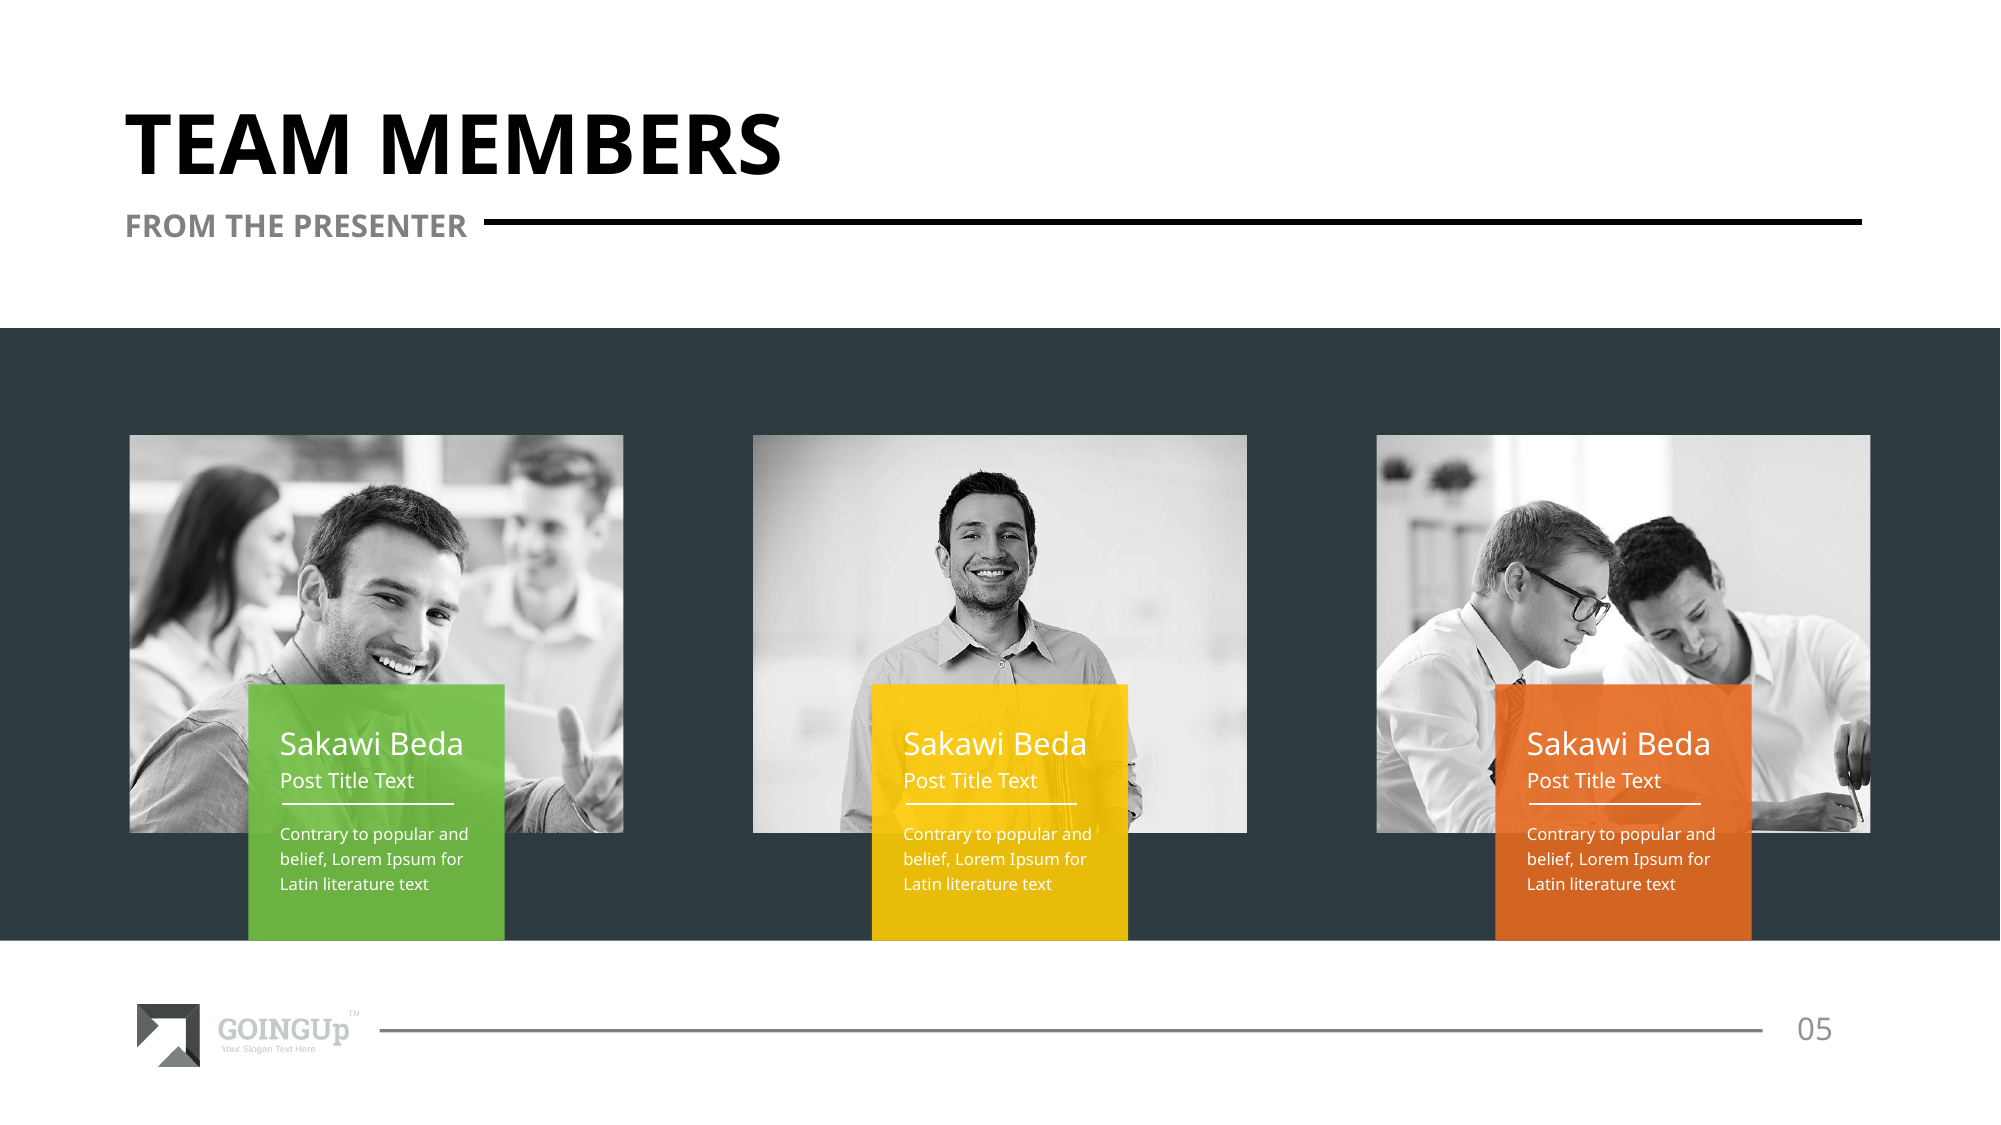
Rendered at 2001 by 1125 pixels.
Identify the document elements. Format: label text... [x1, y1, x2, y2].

slide_number 05 [1767, 983, 1863, 1079]
text_box [0, 327, 2000, 942]
picture [1376, 435, 1871, 833]
picture [129, 435, 624, 833]
text_box [1494, 833, 1753, 942]
text_box TEAM MEMBERS FROM THE PRESENTER [109, 131, 844, 251]
picture [753, 435, 1247, 833]
text_box [247, 833, 506, 942]
text_box [871, 833, 1129, 942]
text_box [265, 722, 488, 902]
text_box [1512, 722, 1735, 902]
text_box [888, 722, 1112, 902]
